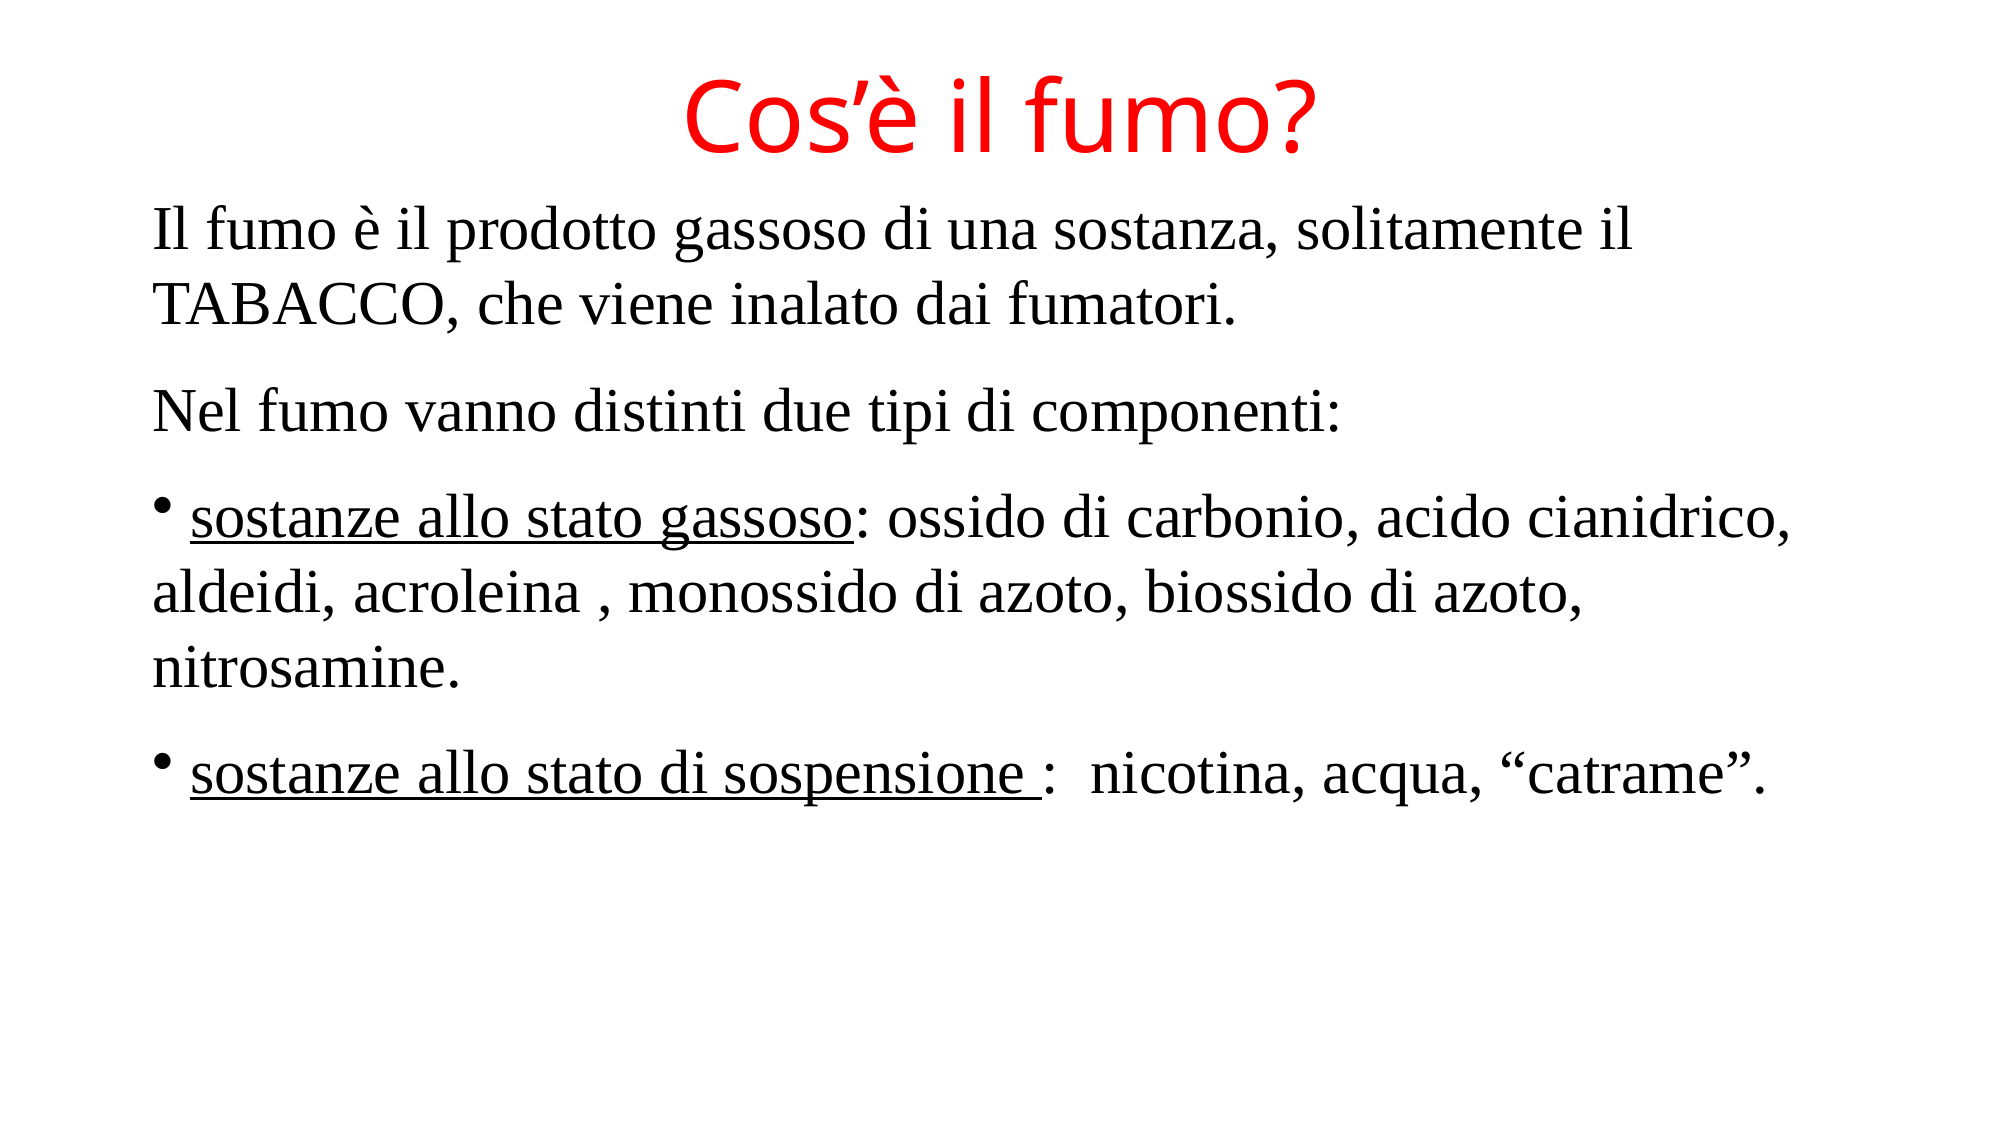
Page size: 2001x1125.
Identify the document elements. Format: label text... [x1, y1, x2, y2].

text_box Il fumo è il prodotto gassoso di una sostanza, solitamente il TABACCO, che viene inalato dai fumatori. Nel fumo vanno distinti due tipi di componenti: sostanze allo stato gassoso: ossido di carbonio, acido cianidrico, aldeidi, acroleina , monossido di azoto, biossido di azoto, nitrosamine. sostanze allo stato di sospensione : nicotina, acqua, “catrame”. [137, 179, 1894, 913]
title Cos’è il fumo? [137, 59, 1863, 179]
